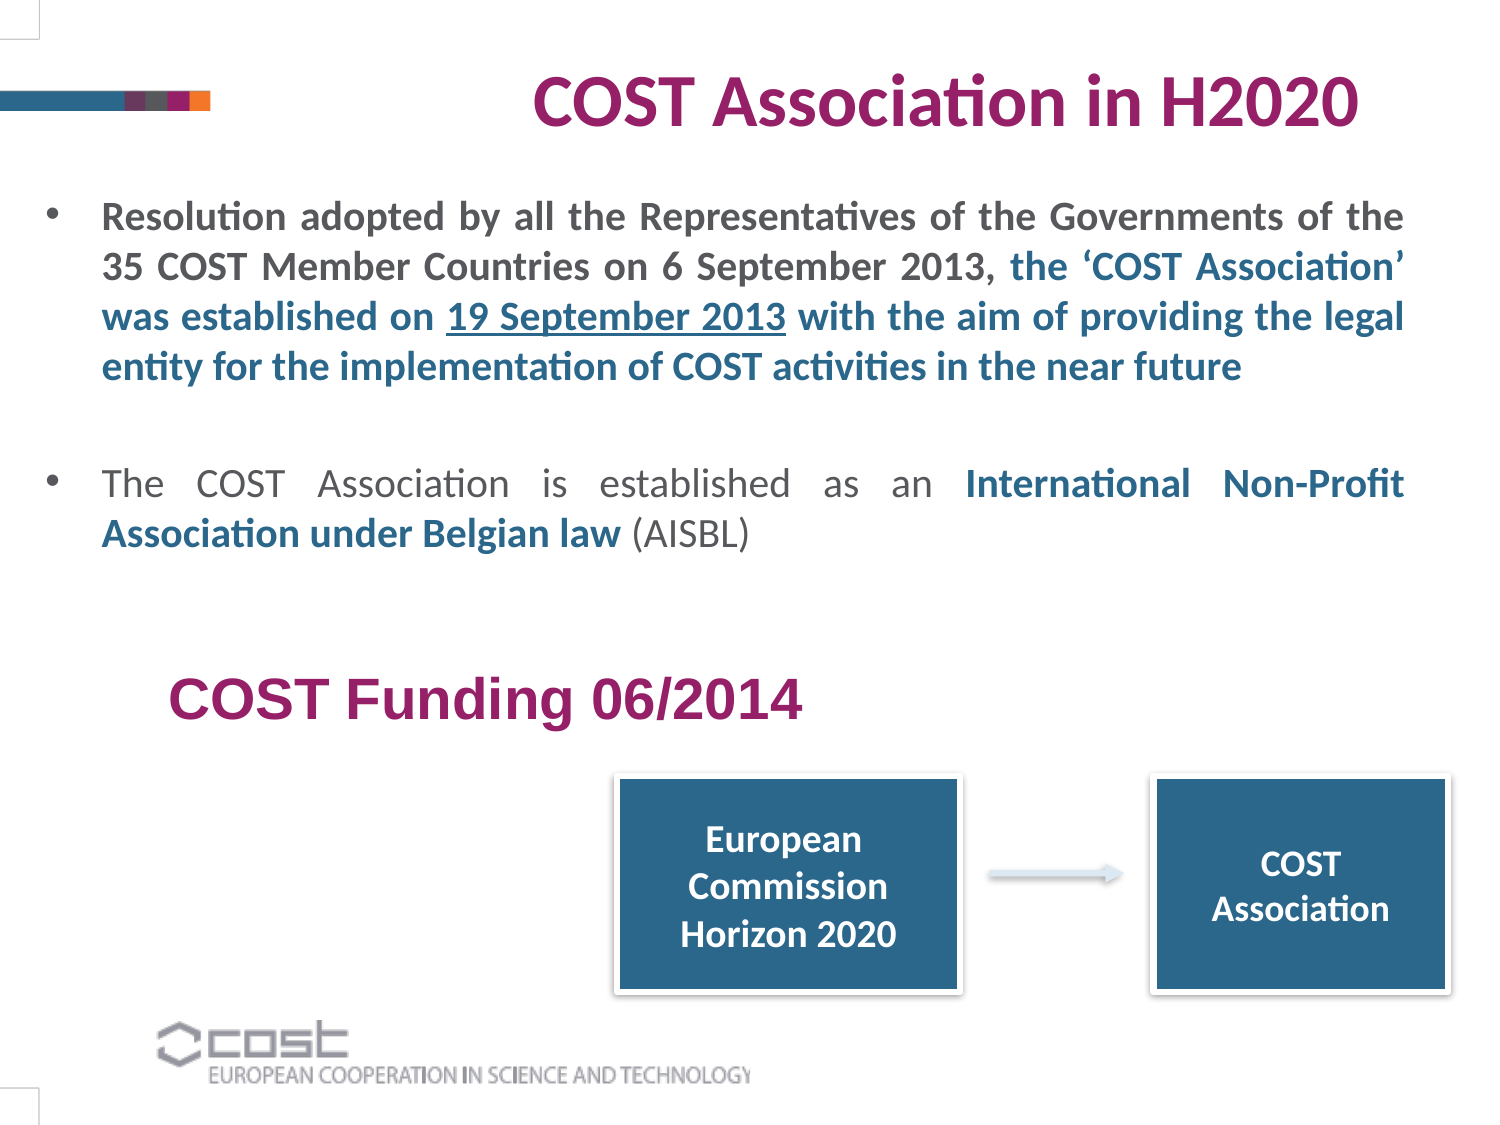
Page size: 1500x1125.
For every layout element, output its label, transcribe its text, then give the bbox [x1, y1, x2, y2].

list Resolution adopted by all the Representatives of the Governments of the 35 COST Member Countries on 6 September 2013, the ‘COST Association’ was established on 19 September 2013 with the aim of providing the legal entity for the implementation of COST activities in the near future The COST Association is established as an International Non-Profit Association under Belgian law (AISBL) [30, 181, 1420, 654]
list COST Association in H2020 [280, 40, 1449, 180]
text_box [153, 653, 1449, 993]
